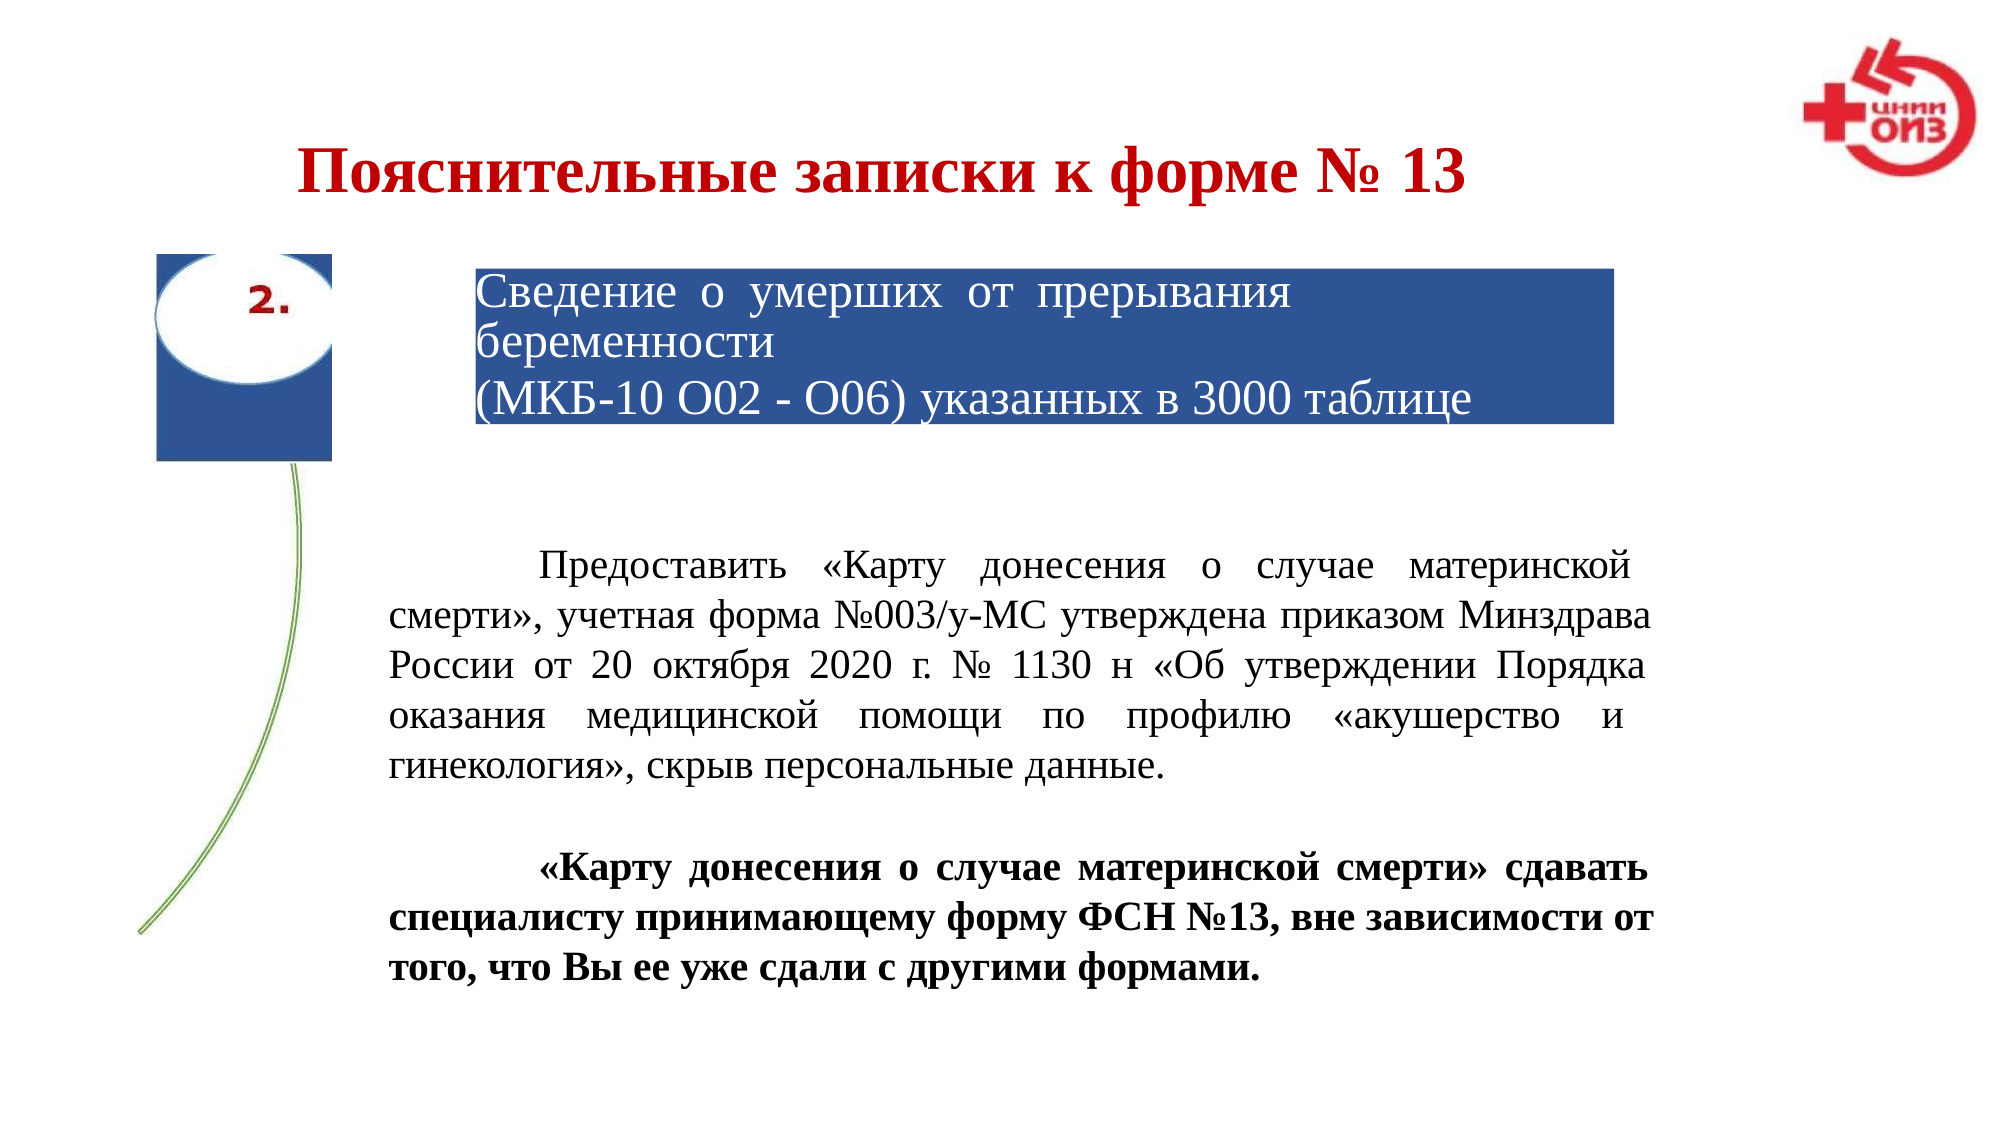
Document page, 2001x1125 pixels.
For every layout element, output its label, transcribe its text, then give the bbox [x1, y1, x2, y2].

picture [1790, 30, 1984, 184]
picture [136, 254, 333, 935]
text_box Предоставить «Карту донесения о случае материнской смерти», учетная форма №003/у-МС утверждена приказом Минздрава России от 20 октября 2020 г. № 1130 н «Об утверждении Порядка оказания медицинской помощи по профилю «акушерство и гинекология», скрыв персональные данные. «Карту донесения о случае материнской смерти» сдавать специалисту принимающему форму ФСН №13, вне зависимости от того, что Вы ее уже сдали с другими формами. [386, 534, 1666, 989]
title Пояснительные записки к форме № 13 [295, 123, 1471, 314]
text_box Сведение о умерших от прерывания беременности (МКБ-10 O02 - O06) указанных в 3000 таблице [475, 268, 1615, 425]
